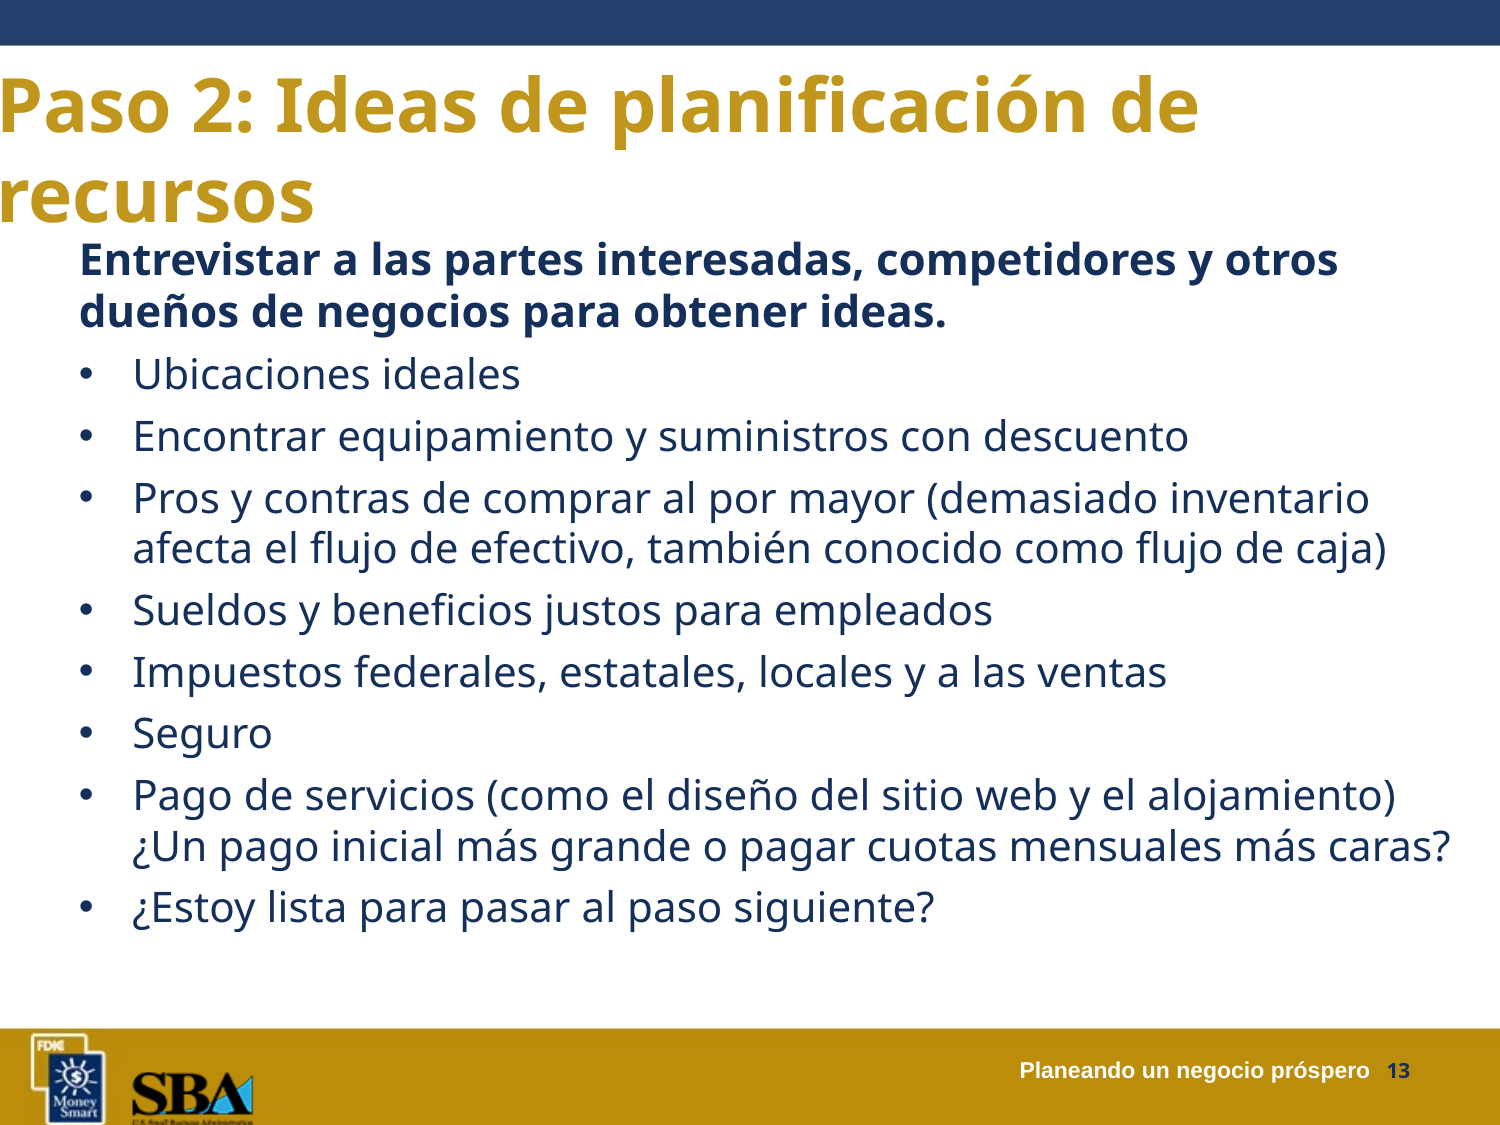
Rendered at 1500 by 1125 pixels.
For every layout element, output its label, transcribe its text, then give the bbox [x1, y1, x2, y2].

title Paso 2: Ideas de planificación de recursos [0, 49, 1500, 256]
picture [0, 256, 1500, 1125]
picture [0, 0, 1500, 49]
list Entrevistar a las partes interesadas, competidores y otros dueños de negocios para obtener ideas. Ubicaciones ideales Encontrar equipamiento y suministros con descuento Pros y contras de comprar al por mayor (demasiado inventario afecta el flujo de efectivo, también conocido como flujo de caja) Sueldos y beneficios justos para empleados Impuestos federales, estatales, locales y a las ventas Seguro Pago de servicios (como el diseño del sitio web y el alojamiento) ¿Un pago inicial más grande o pagar cuotas mensuales más caras? ¿Estoy lista para pasar al paso siguiente? [63, 223, 1480, 989]
